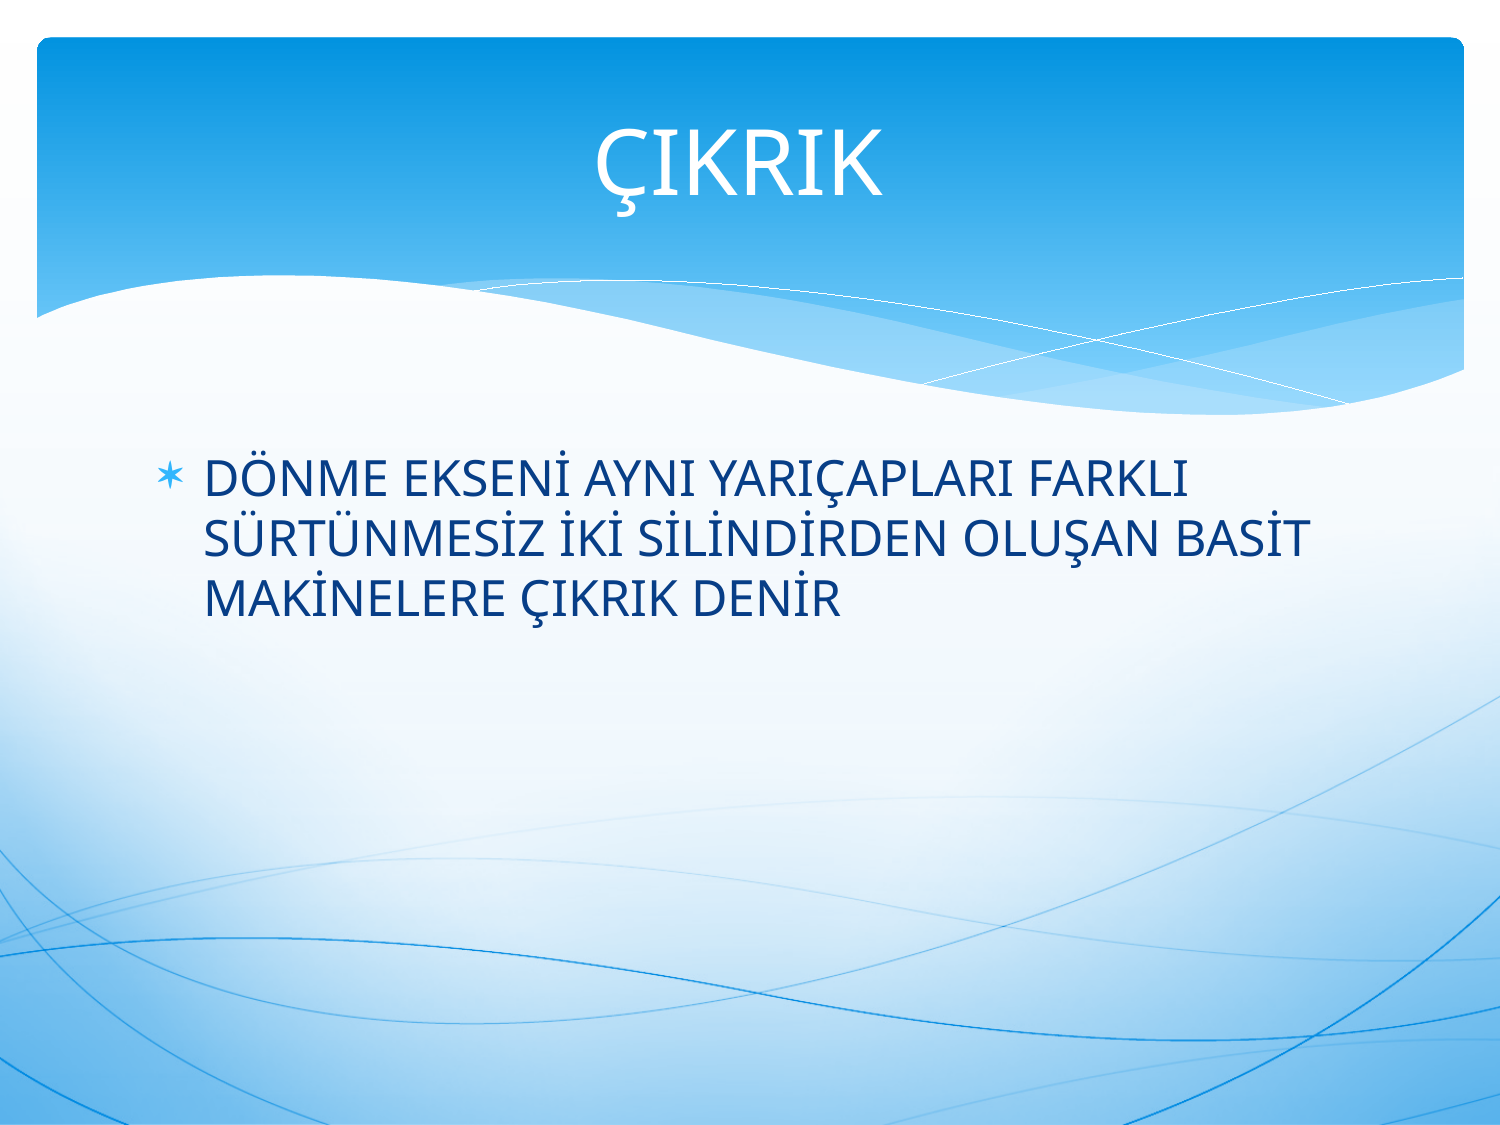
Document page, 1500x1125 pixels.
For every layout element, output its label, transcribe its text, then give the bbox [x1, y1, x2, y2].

list DÖNME EKSENİ AYNI YARIÇAPLARI FARKLI SÜRTÜNMESİZ İKİ SİLİNDİRDEN OLUŞAN BASİT MAKİNELERE ÇIKRIK DENİR [143, 438, 1359, 1005]
title ÇIKRIK [75, 55, 1425, 261]
